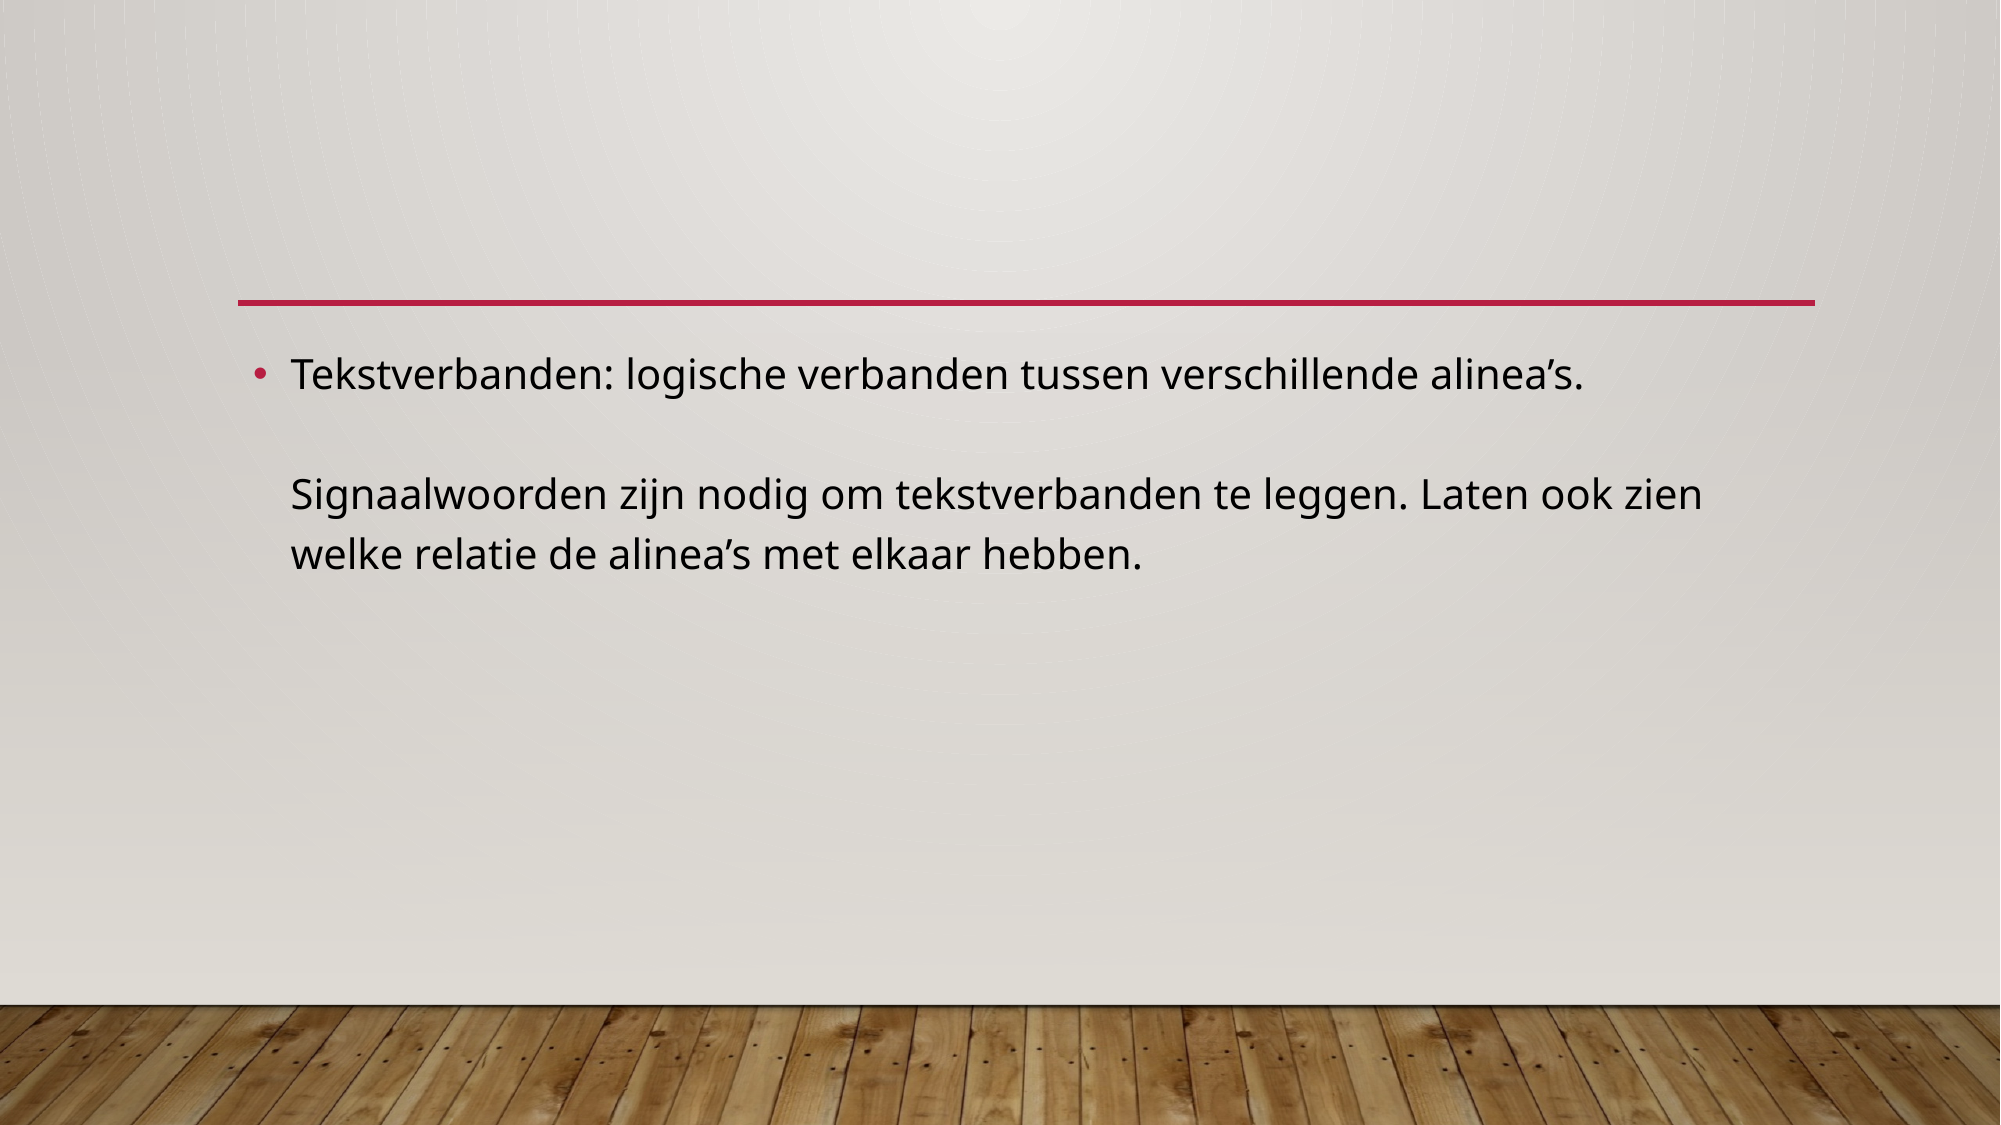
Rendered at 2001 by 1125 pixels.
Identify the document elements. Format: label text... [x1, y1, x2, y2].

list Tekstverbanden: logische verbanden tussen verschillende alinea’s. Signaalwoorden zijn nodig om tekstverbanden te leggen. Laten ook zien welke relatie de alinea’s met elkaar hebben. [238, 330, 1814, 897]
picture [0, 1005, 2000, 1125]
